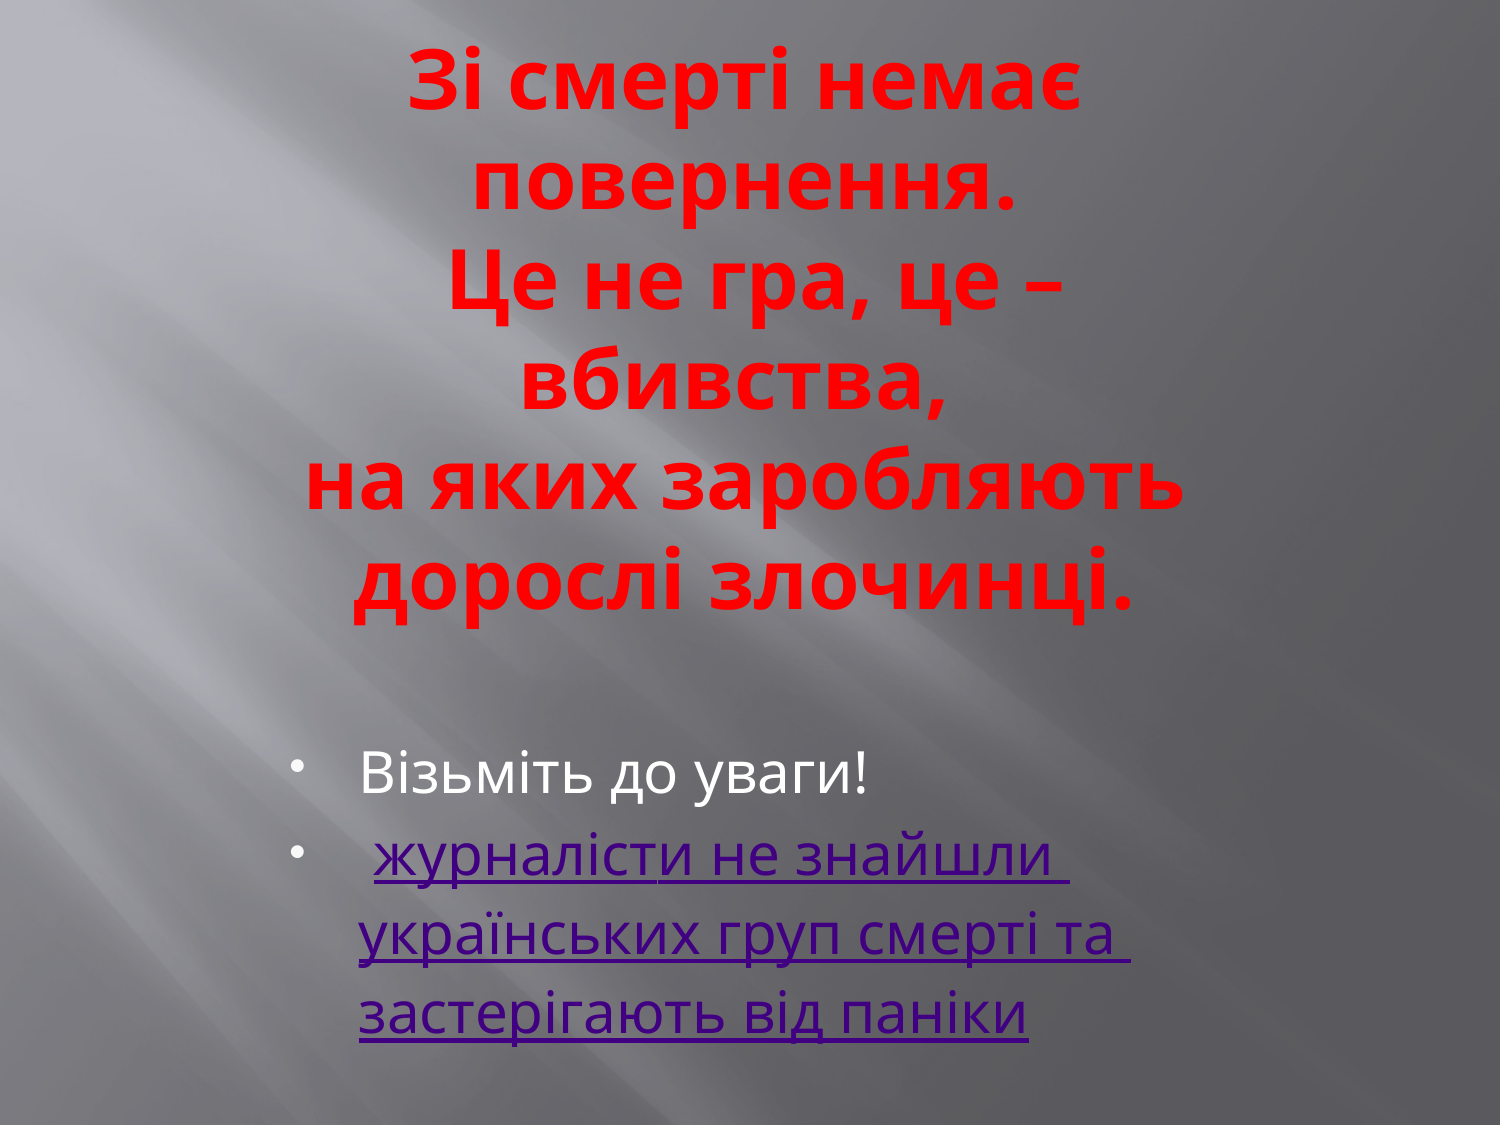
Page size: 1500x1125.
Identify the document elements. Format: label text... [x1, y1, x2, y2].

text_box Зі смерті немає повернення. Це не гра, це – вбивства, на яких заробляють дорослі злочинці. [217, 19, 1272, 634]
list Візьміть до уваги! журналісти не знайшли українських груп смерті та застерігають від паніки [253, 727, 1425, 986]
